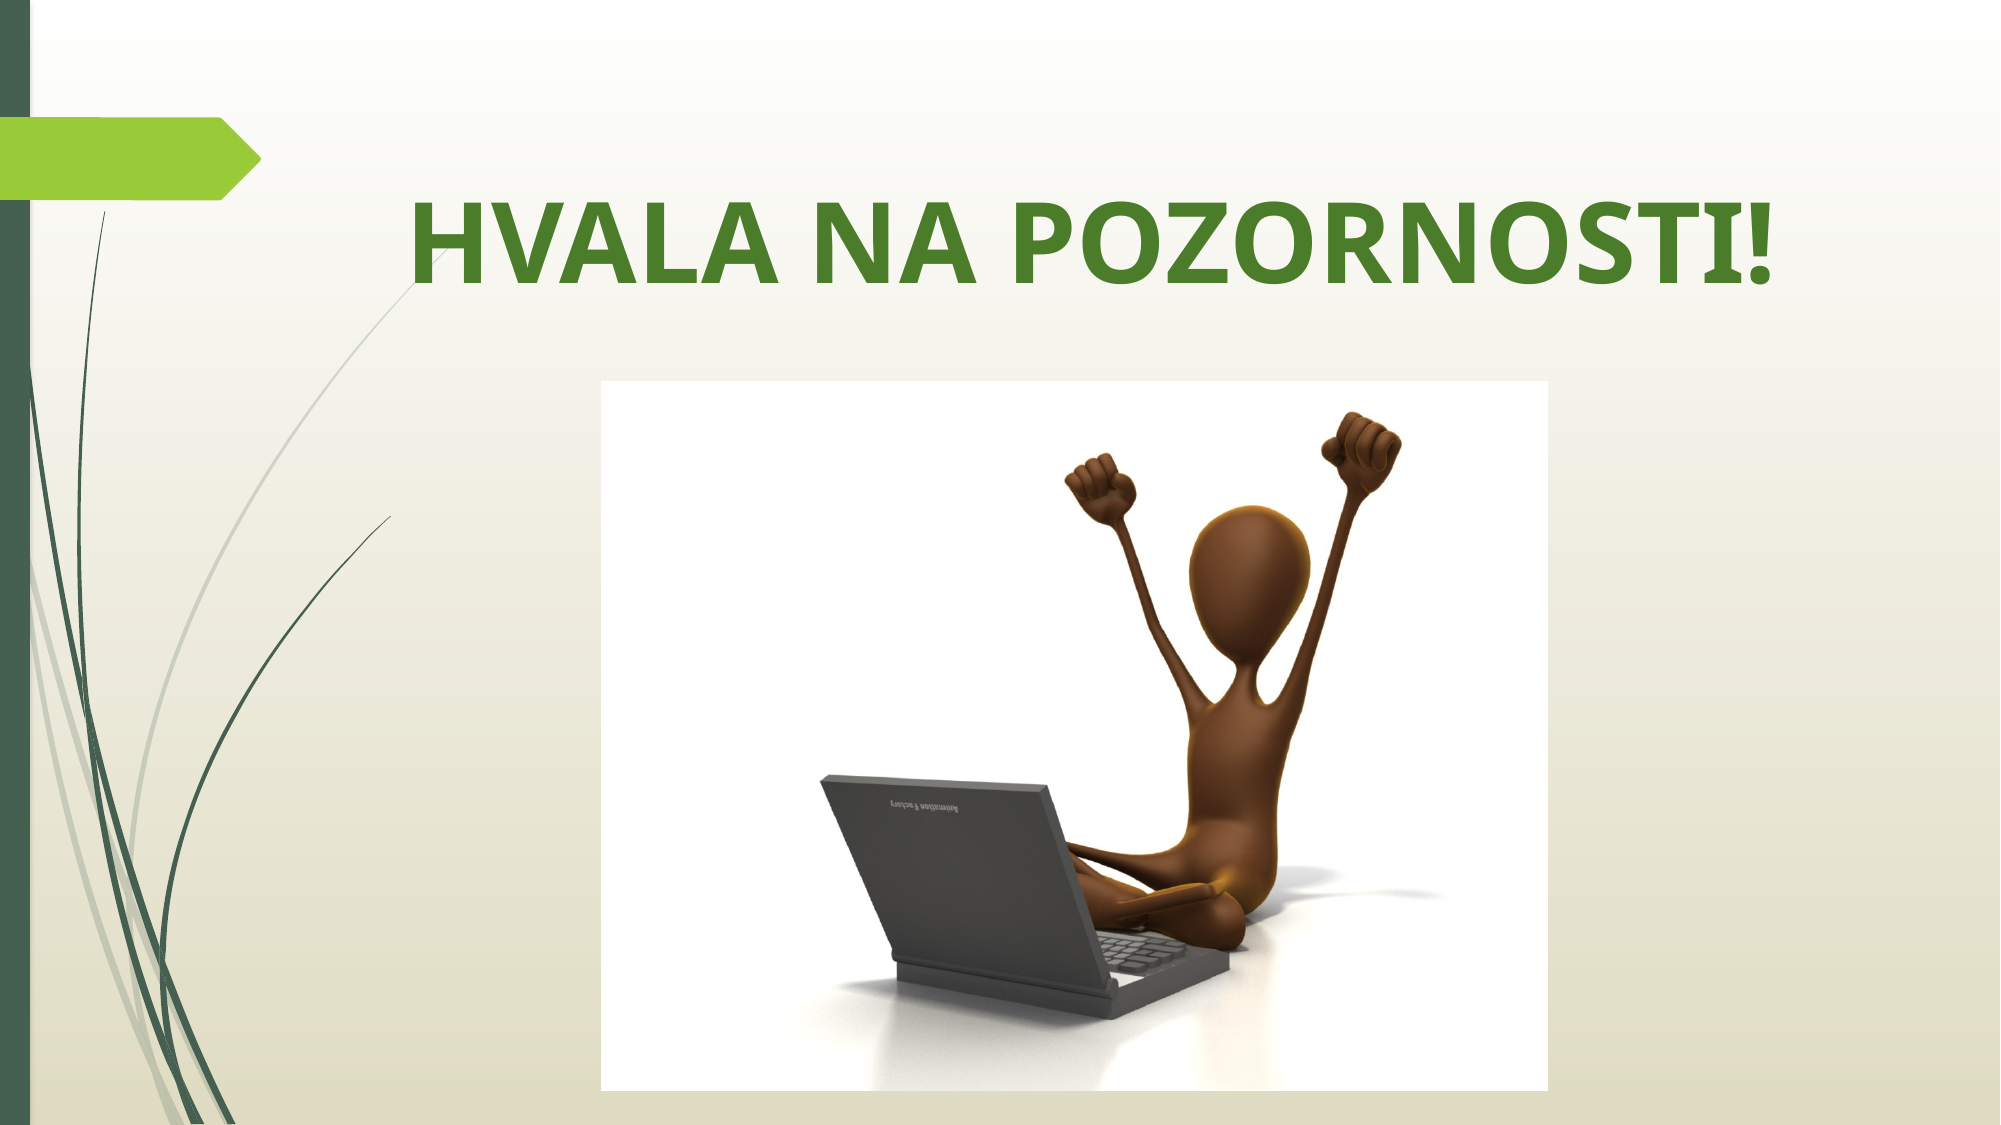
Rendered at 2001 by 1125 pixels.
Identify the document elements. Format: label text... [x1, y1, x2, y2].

picture [601, 381, 1548, 1091]
text_box HVALA NA POZORNOSTI! [390, 163, 1840, 324]
